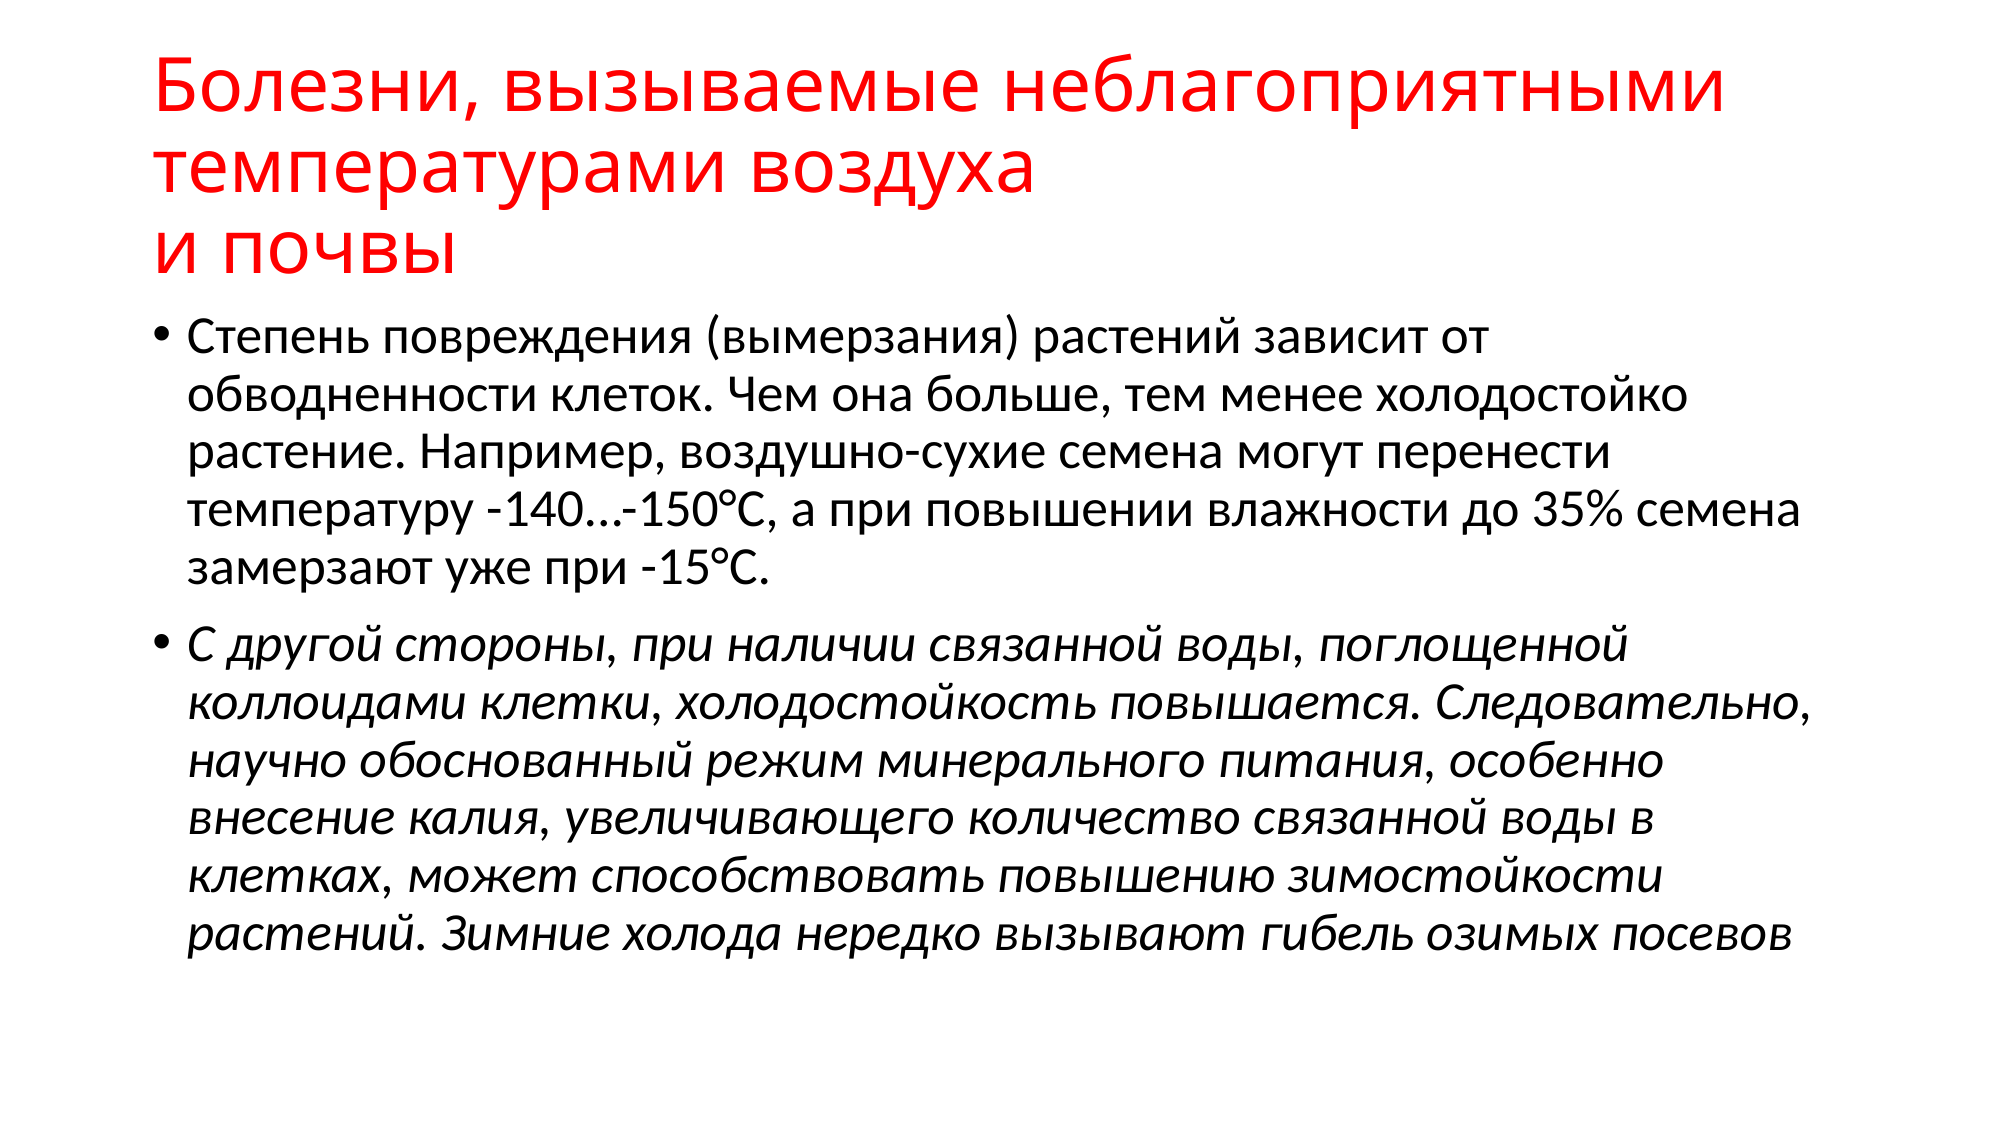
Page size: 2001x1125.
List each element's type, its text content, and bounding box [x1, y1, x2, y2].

title Болезни, вызываемые неблагоприятными температурами воздуха и почвы [137, 59, 1863, 278]
list Степень повреждения (вымерзания) растений зависит от обводненности клеток. Чем она больше, тем менее холодостойко растение. Например, воздушно-сухие семена могут перенести температуру -140...-150°С, а при повышении влажности до 35% семена замерзают уже при -15°С. С другой стороны, при наличии связанной воды, поглощенной коллоидами клетки, холодостойкость повышается. Следовательно, научно обоснованный режим минерального питания, особенно внесение калия, увеличивающего количество связанной воды в клетках, может способствовать повышению зимостойкости растений. Зимние холода нередко вызывают гибель озимых посевов [137, 299, 1863, 1014]
